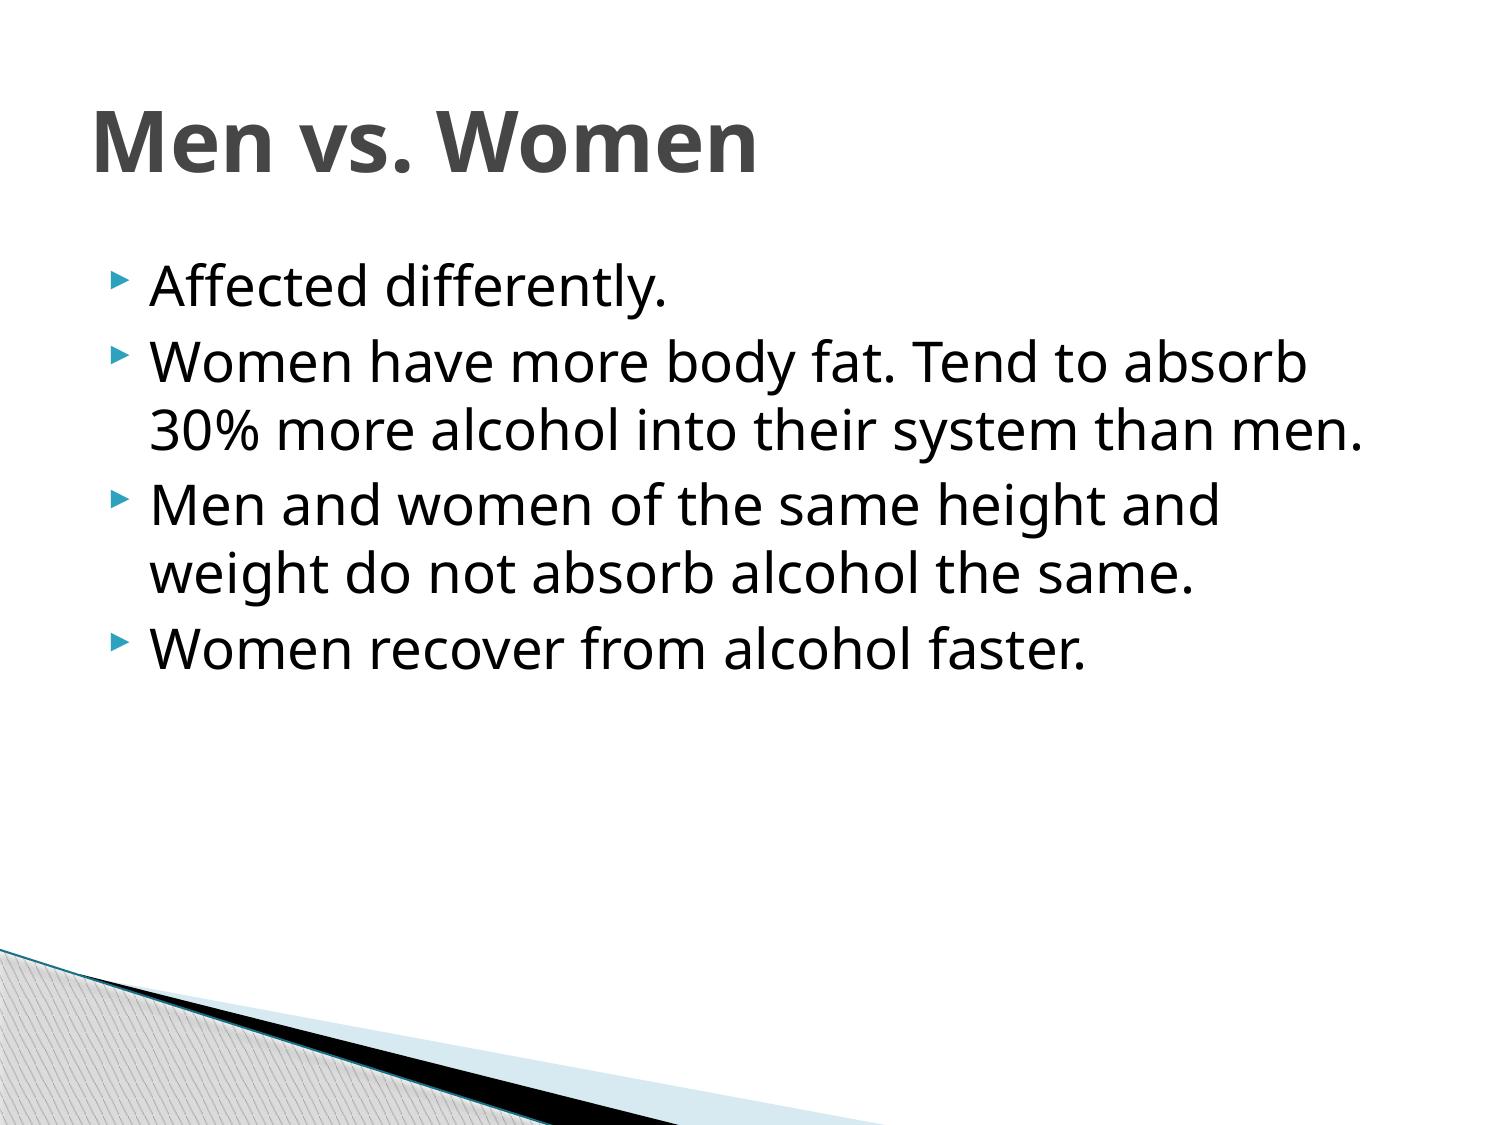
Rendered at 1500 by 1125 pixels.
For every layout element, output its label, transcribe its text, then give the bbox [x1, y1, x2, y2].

title Men vs. Women [75, 45, 1425, 233]
list Affected differently. Women have more body fat. Tend to absorb 30% more alcohol into their system than men. Men and women of the same height and weight do not absorb alcohol the same. Women recover from alcohol faster. [75, 243, 1425, 986]
